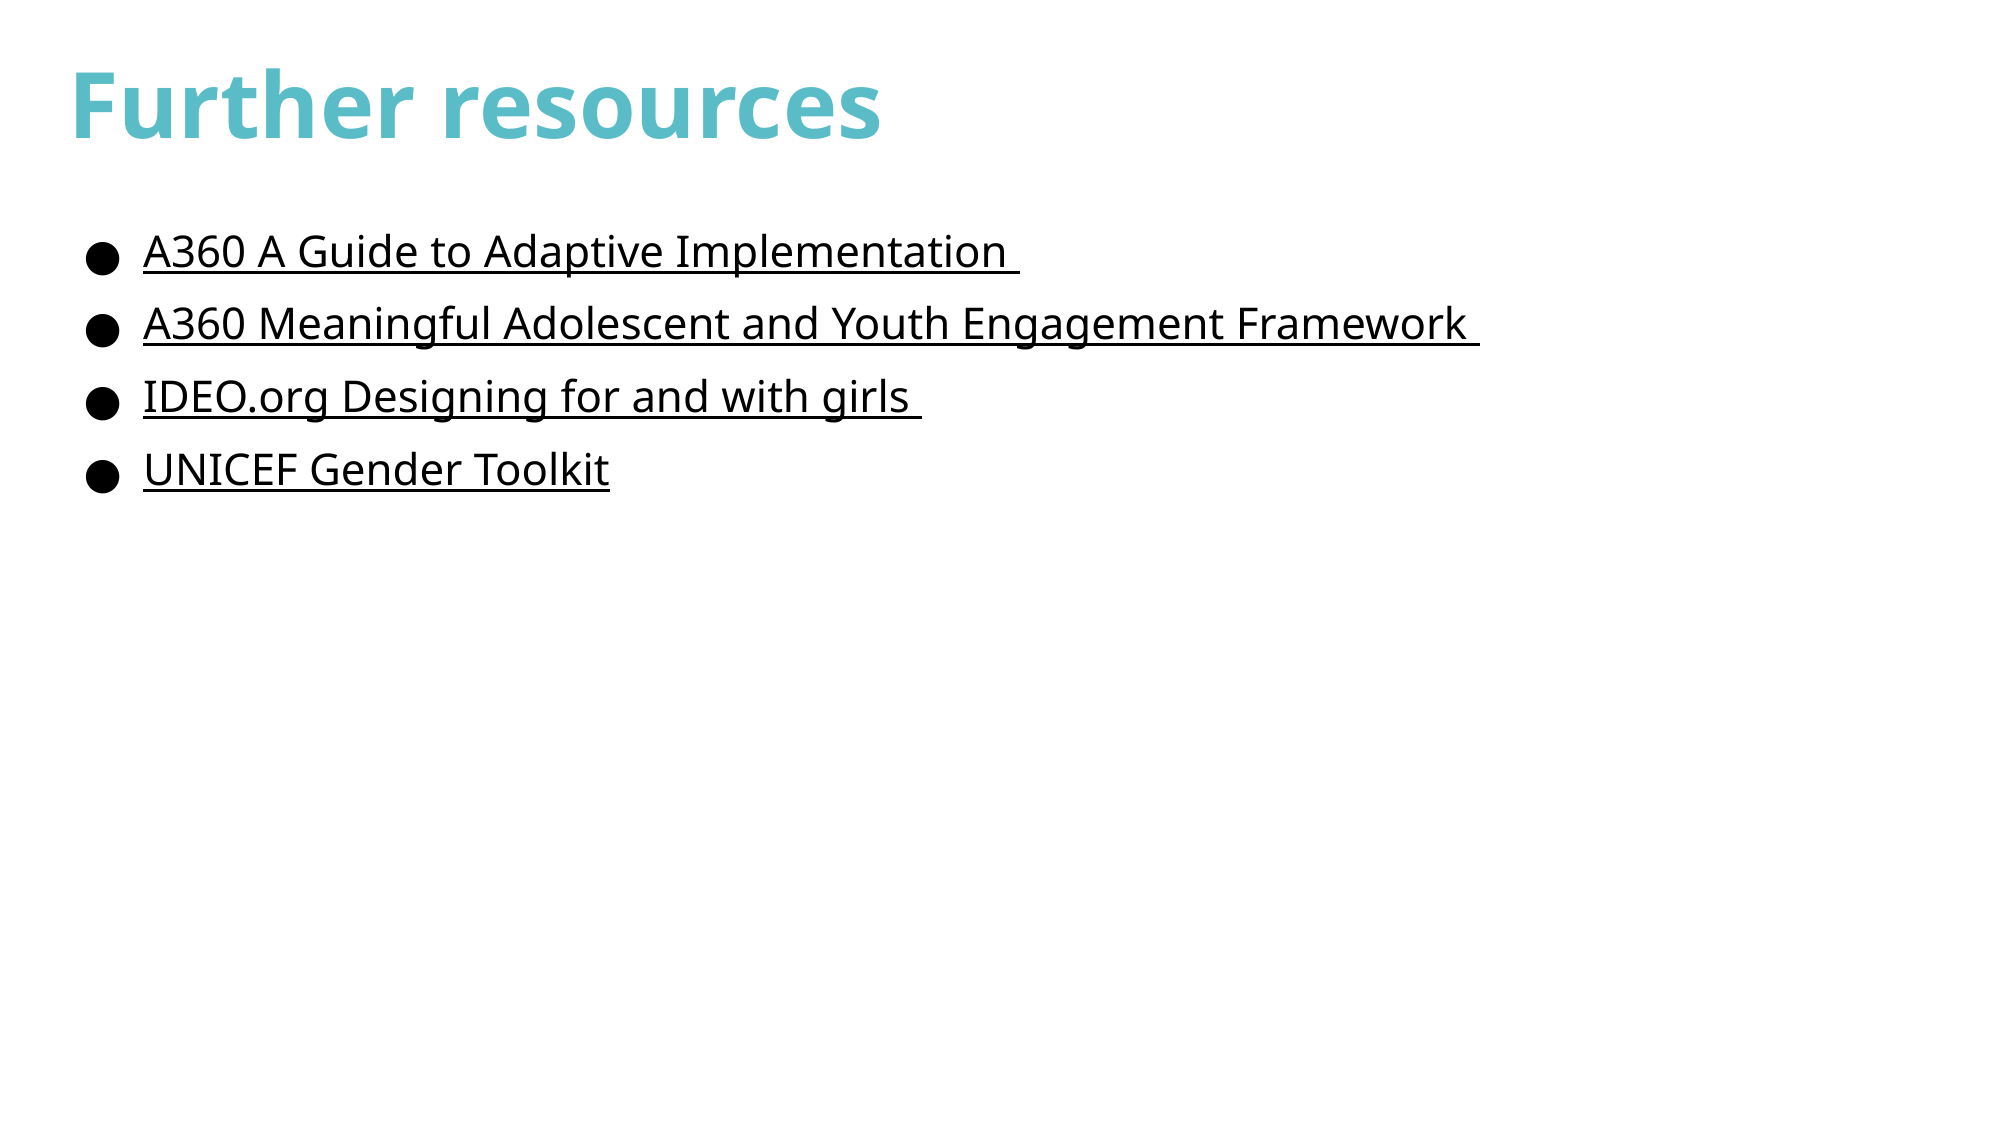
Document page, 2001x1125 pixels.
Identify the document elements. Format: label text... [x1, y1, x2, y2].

list A360 A Guide to Adaptive Implementation A360 Meaningful Adolescent and Youth Engagement Framework IDEO.org Designing for and with girls UNICEF Gender Toolkit [68, 214, 1932, 962]
title Further resources [68, 47, 1932, 173]
